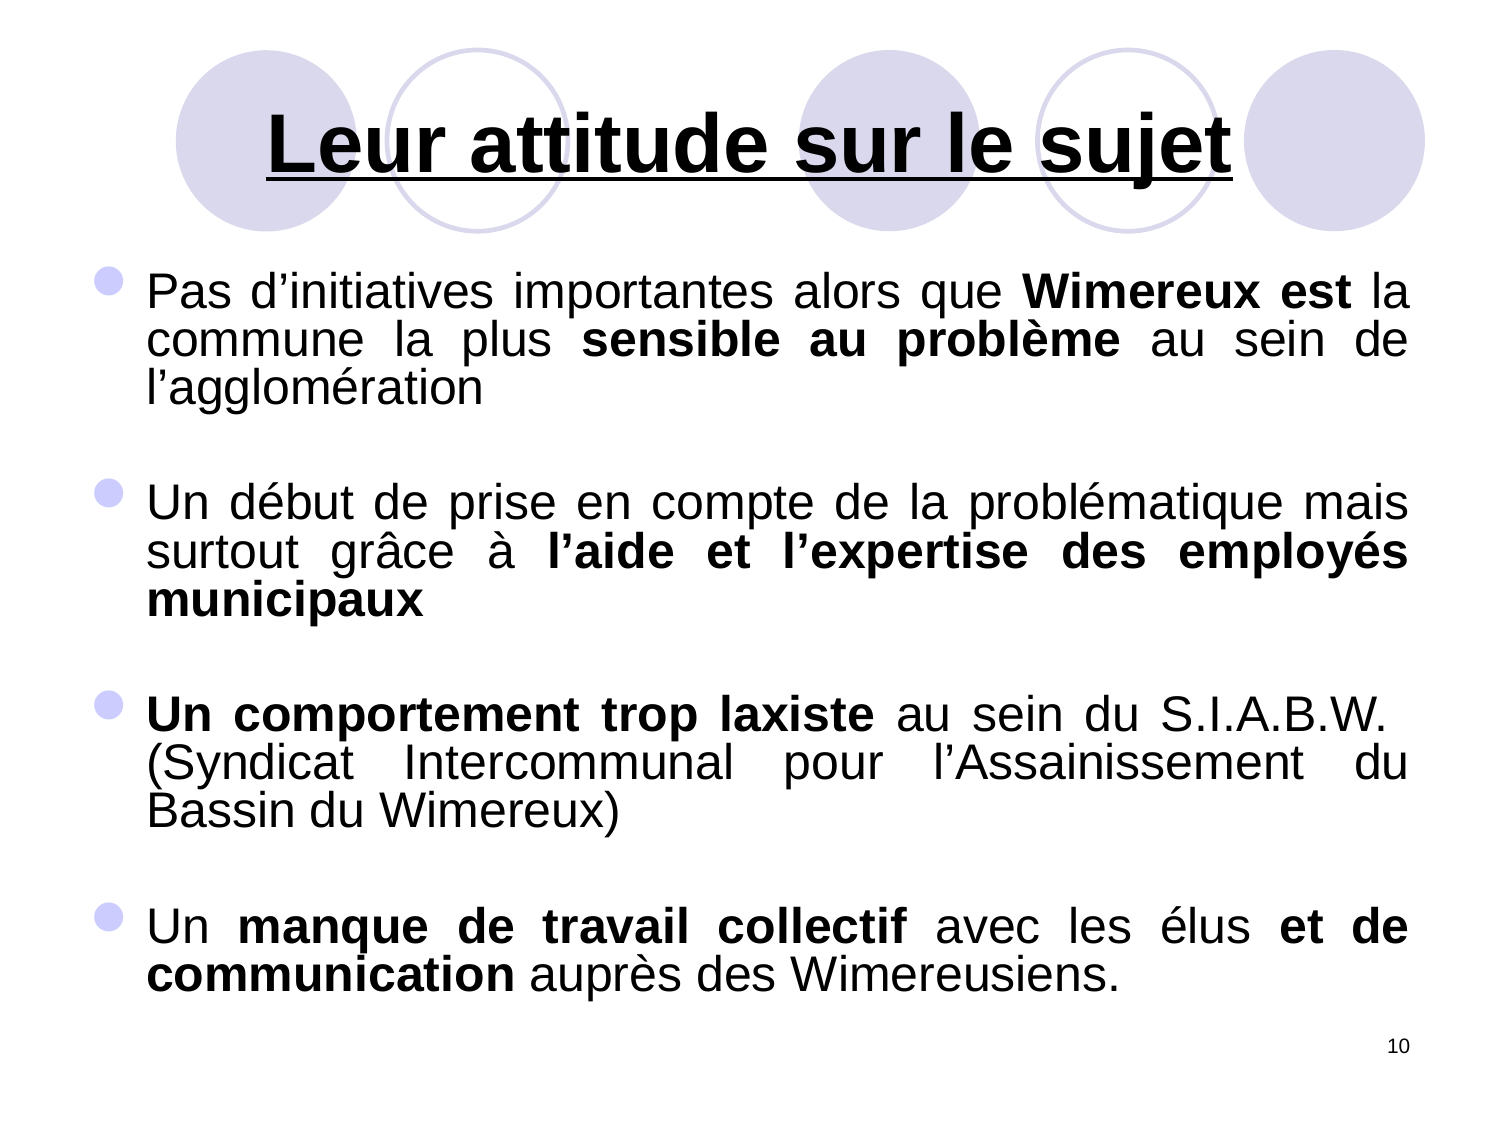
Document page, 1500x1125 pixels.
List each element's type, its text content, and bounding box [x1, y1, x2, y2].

list Pas d’initiatives importantes alors que Wimereux est la commune la plus sensible au problème au sein de l’agglomération Un début de prise en compte de la problématique mais surtout grâce à l’aide et l’expertise des employés municipaux Un comportement trop laxiste au sein du S.I.A.B.W. (Syndicat Intercommunal pour l’Assainissement du Bassin du Wimereux) Un manque de travail collectif avec les élus et de communication auprès des Wimereusiens. [74, 262, 1426, 1006]
title Leur attitude sur le sujet [74, 44, 1426, 233]
slide_number 10 [1074, 1024, 1426, 1101]
